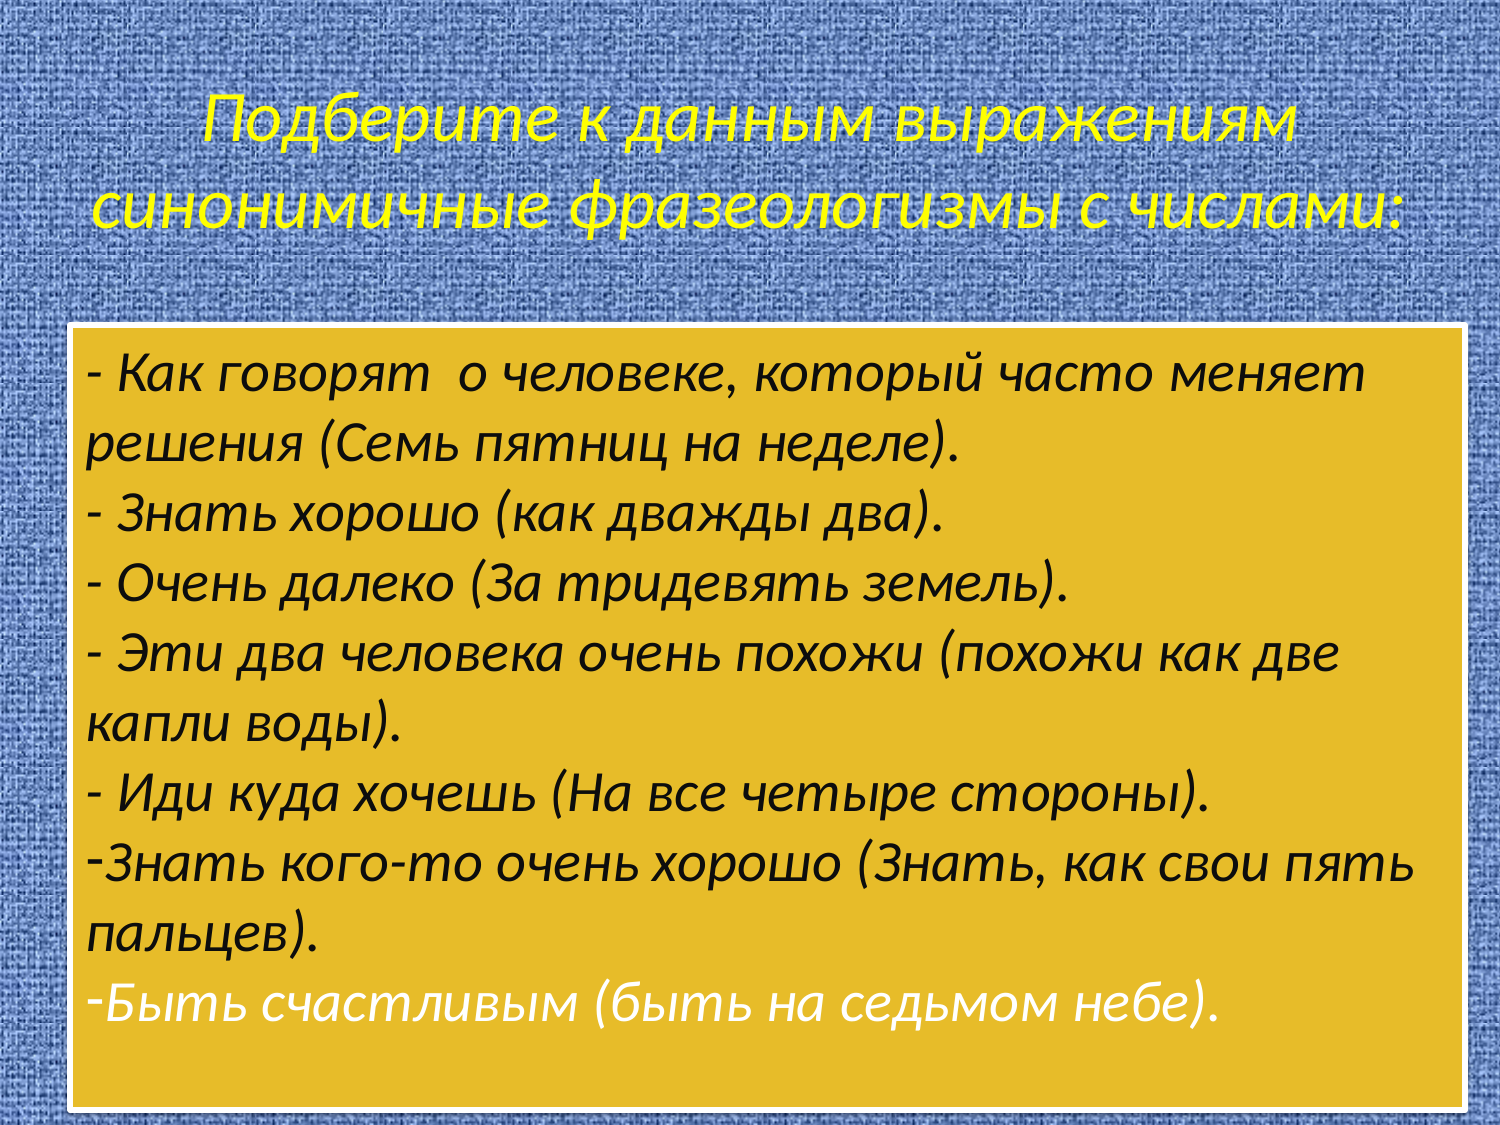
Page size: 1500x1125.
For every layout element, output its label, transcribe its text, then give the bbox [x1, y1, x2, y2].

list - Как говорят о человеке, который часто меняет решения (Семь пятниц на неделе). - Знать хорошо (как дважды два). - Очень далеко (За тридевять земель). - Эти два человека очень похожи (похожи как две капли воды). - Иди куда хочешь (На все четыре стороны). Знать кого-то очень хорошо (Знать, как свои пять пальцев). Быть счастливым (быть на седьмом небе). [67, 322, 1468, 1113]
picture [0, 0, 1500, 1125]
title Подберите к данным выражениям синонимичные фразеологизмы с числами: [75, 23, 1425, 320]
